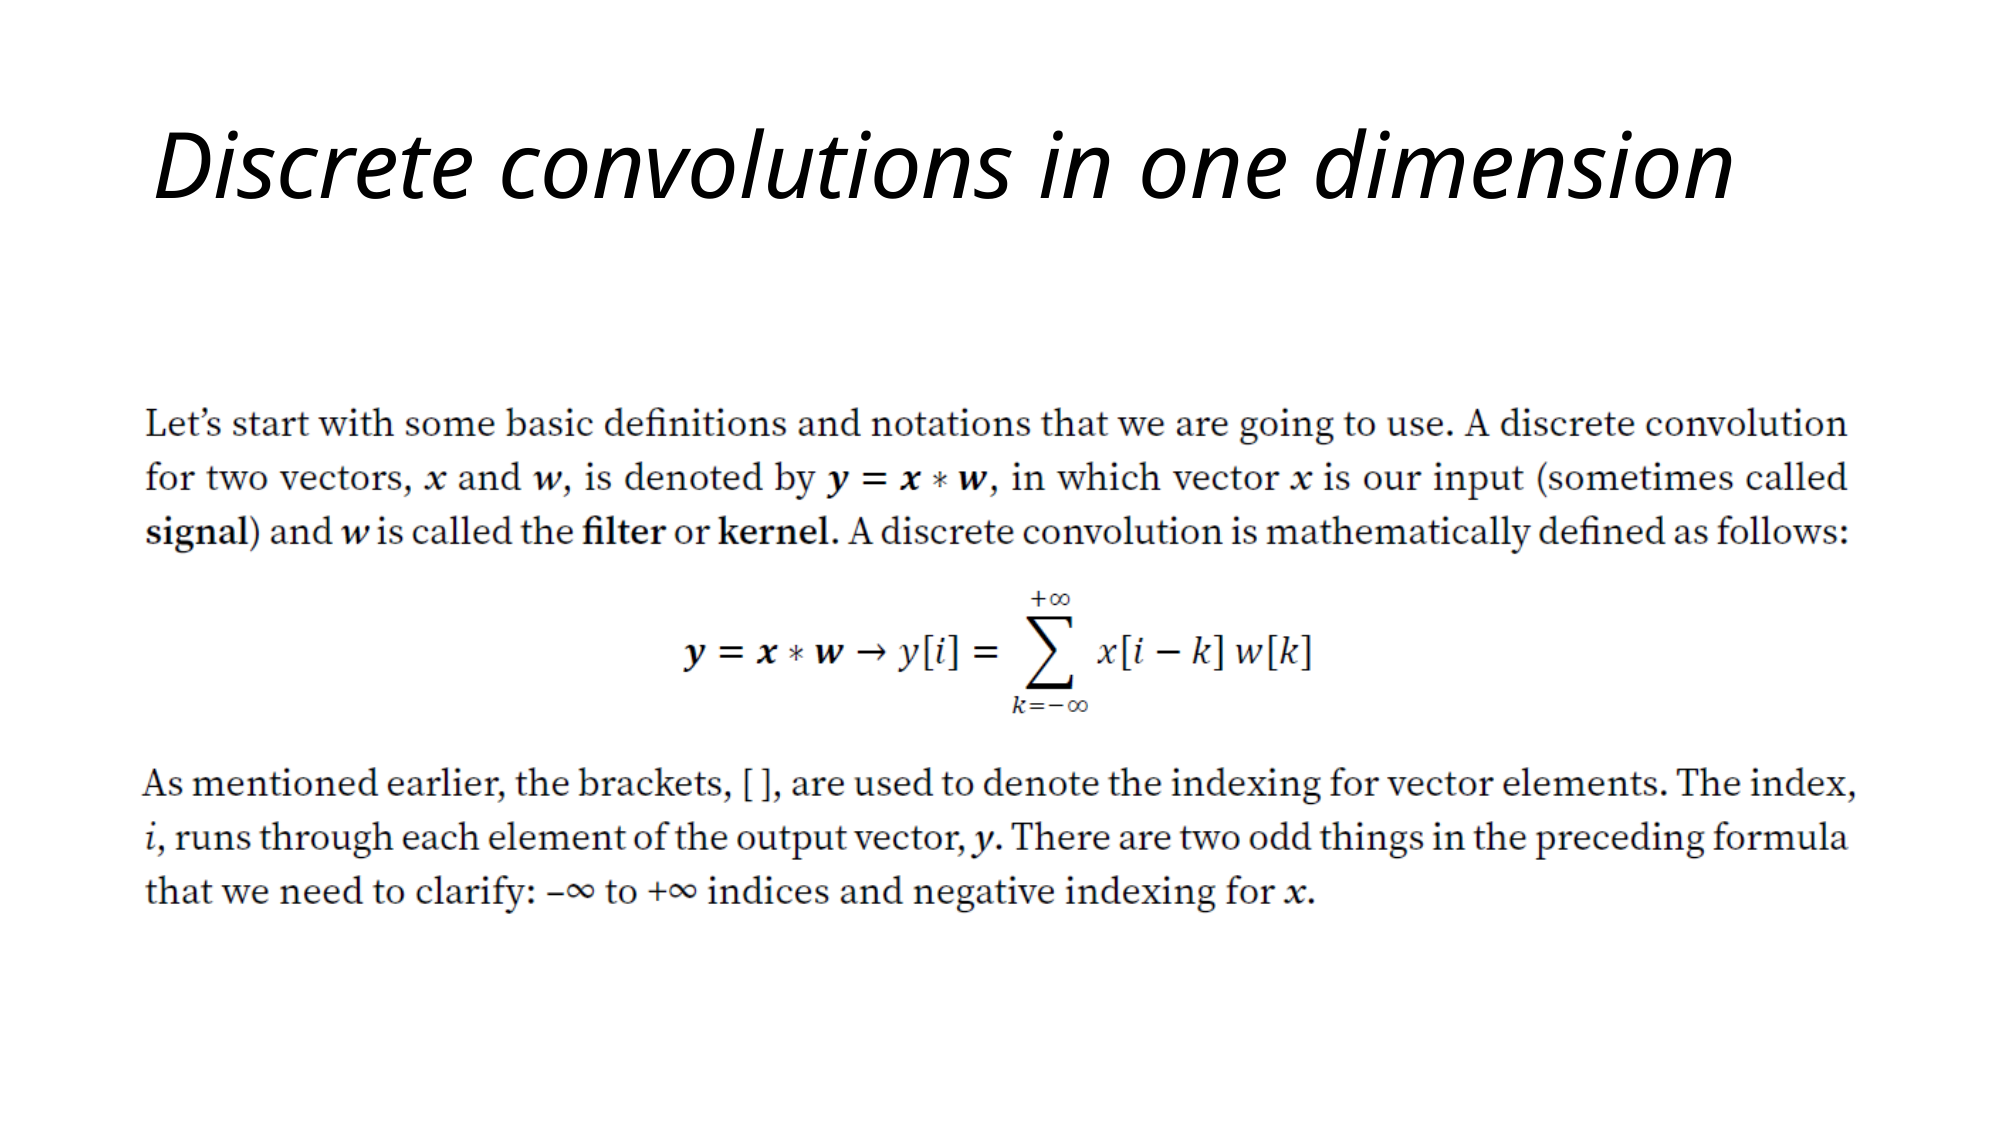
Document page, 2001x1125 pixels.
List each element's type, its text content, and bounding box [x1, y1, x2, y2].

title Discrete convolutions in one dimension [137, 59, 1863, 278]
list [137, 392, 1863, 921]
